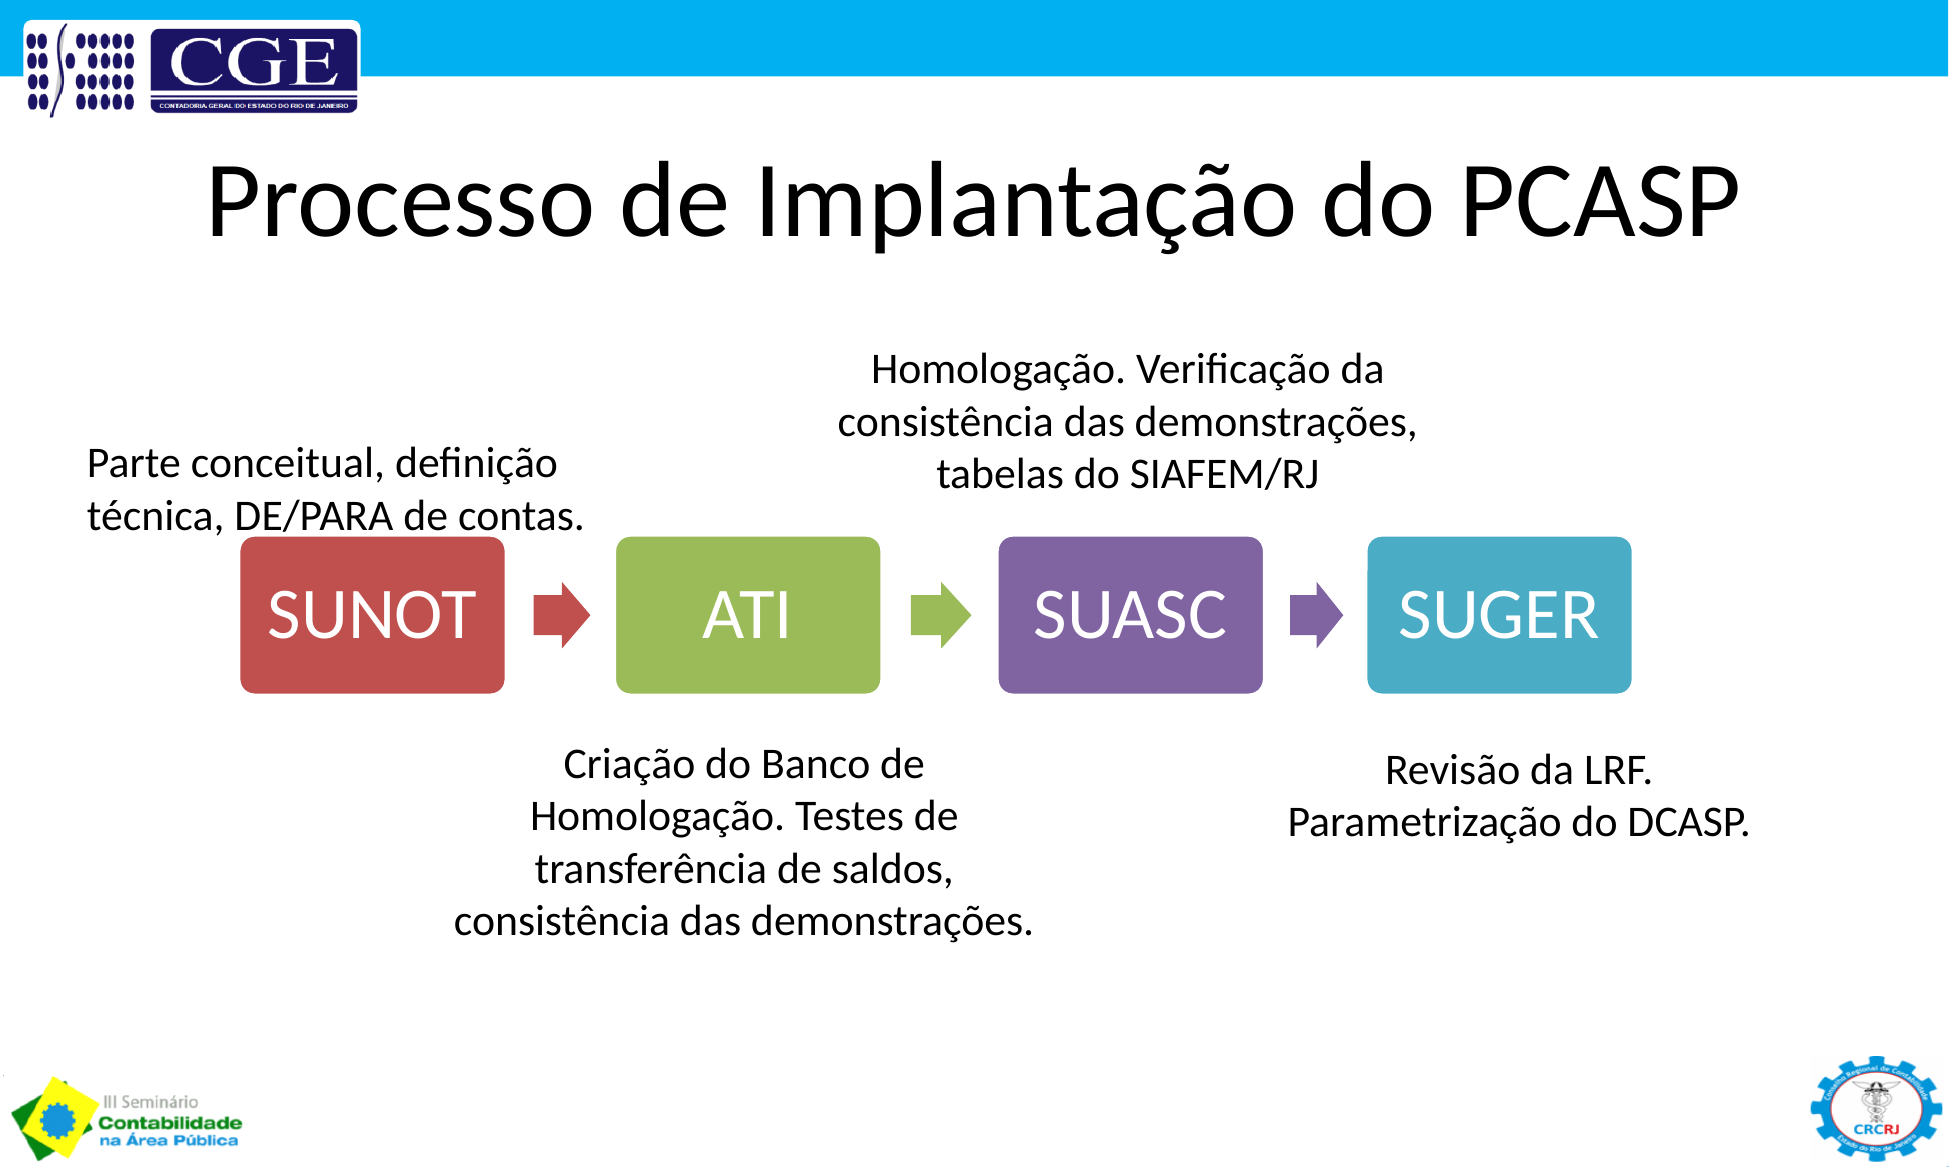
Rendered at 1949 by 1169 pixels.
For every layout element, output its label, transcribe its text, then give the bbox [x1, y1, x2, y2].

picture [23, 20, 361, 118]
text_box Revisão da LRF. Parametrização do DCASP. [1638, 731, 1788, 855]
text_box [237, 240, 1635, 990]
picture [1803, 1056, 1949, 1167]
text_box Parte conceitual, definição técnica, DE/PARA de contas. [68, 425, 232, 548]
picture [3, 1075, 254, 1168]
title Processo de Implantação do PCASP [97, 119, 1852, 315]
